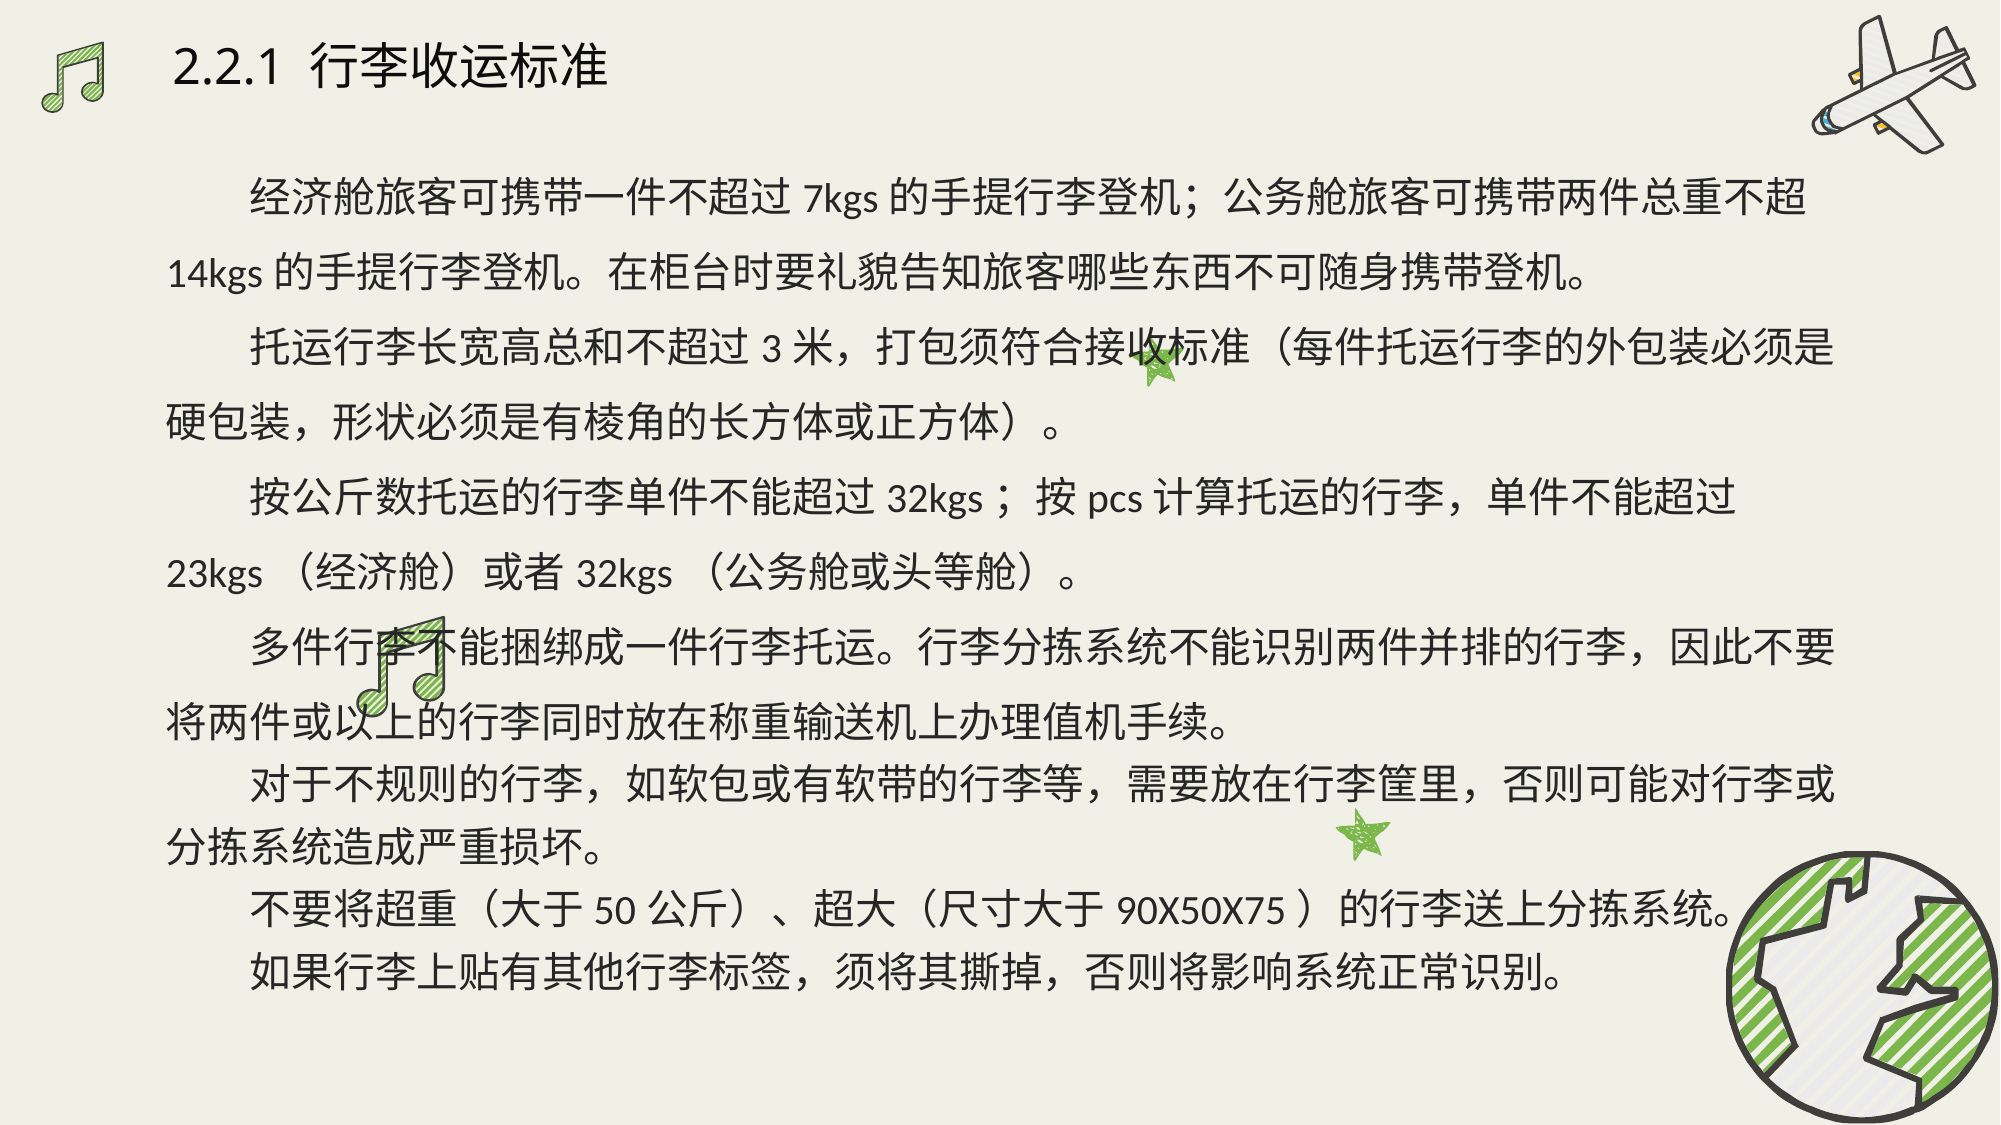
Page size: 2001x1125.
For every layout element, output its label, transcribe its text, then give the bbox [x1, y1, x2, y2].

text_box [356, 615, 446, 718]
text_box 经济舱旅客可携带一件不超过7kgs的手提行李登机；公务舱旅客可携带两件总重不超14kgs的手提行李登机。在柜台时要礼貌告知旅客哪些东西不可随身携带登机。 托运行李长宽高总和不超过3米，打包须符合接收标准（每件托运行李的外包装必须是硬包装，形状必须是有棱角的长方体或正方体）。 按公斤数托运的行李单件不能超过32kgs；按pcs计算托运的行李，单件不能超过23kgs（经济舱）或者32kgs（公务舱或头等舱）。 多件行李不能捆绑成一件行李托运。行李分拣系统不能识别两件并排的行李，因此不要将两件或以上的行李同时放在称重输送机上办理值机手续。 对于不规则的行李，如软包或有软带的行李等，需要放在行李筐里，否则可能对行李或分拣系统造成严重损坏。 不要将超重（大于50公斤）、超大（尺寸大于90X50X75）的行李送上分拣系统。 如果行李上贴有其他行李标签，须将其撕掉，否则将影响系统正常识别。 [151, 138, 1878, 1003]
picture [1726, 851, 2000, 1125]
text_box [41, 41, 104, 114]
picture [1816, 4, 1964, 177]
text_box 2.2.1 行李收运标准 [157, 27, 625, 103]
